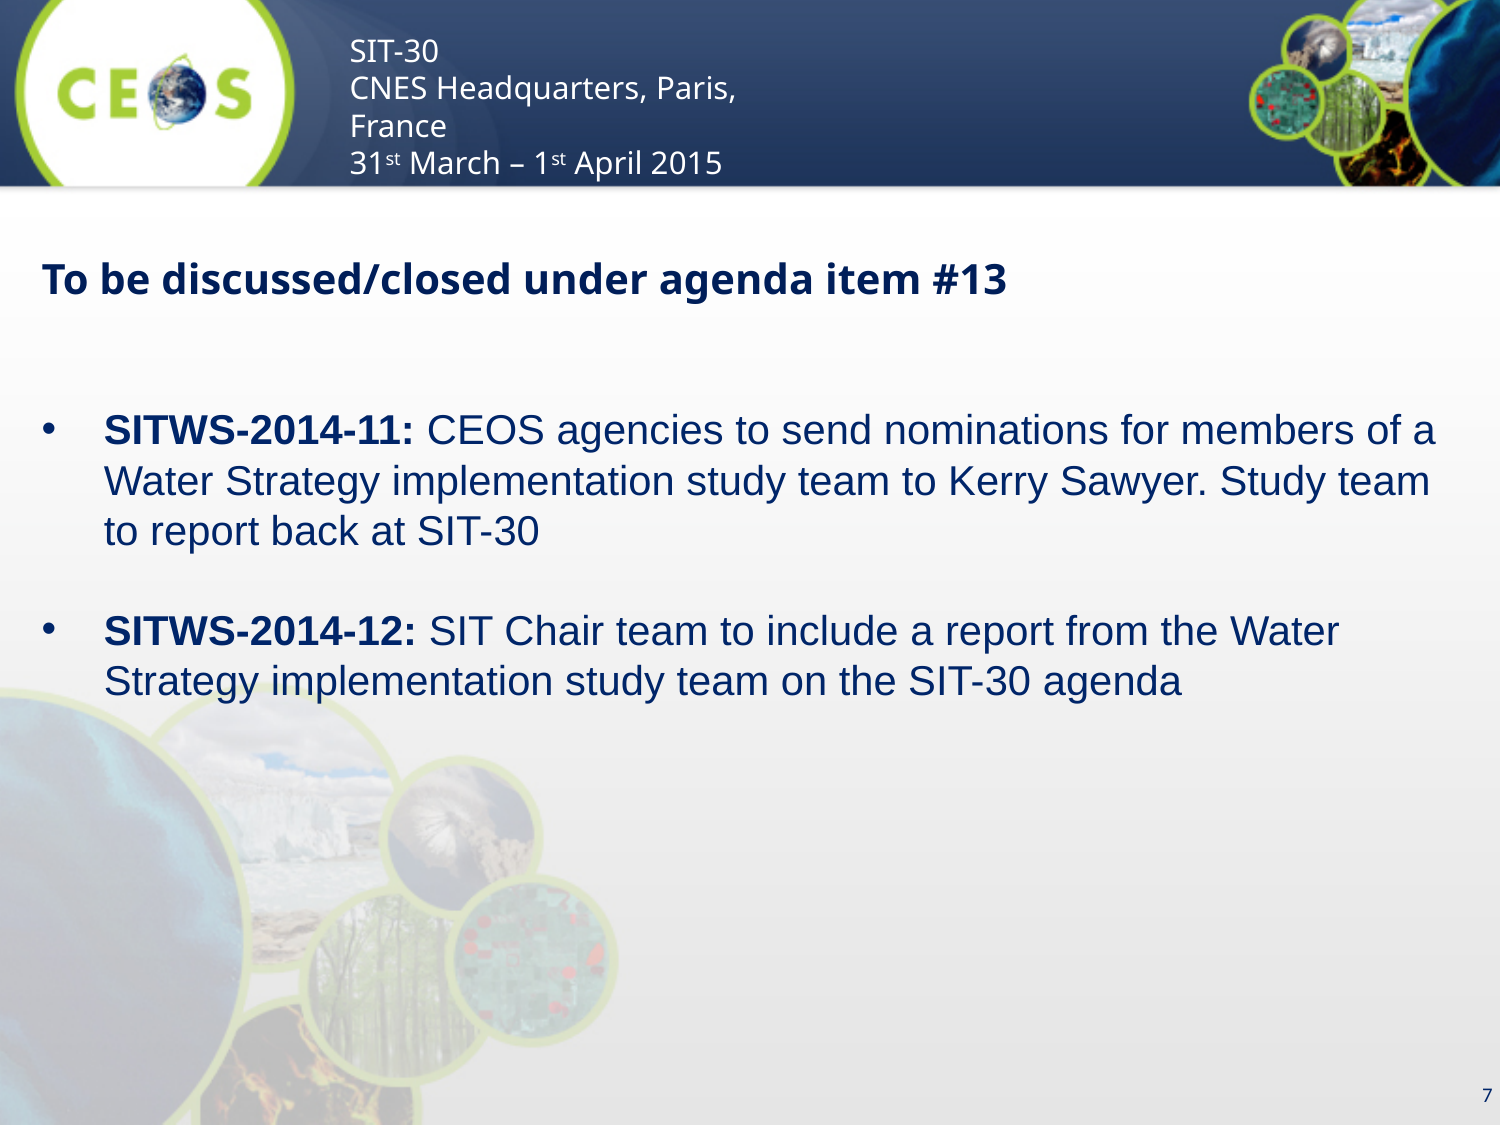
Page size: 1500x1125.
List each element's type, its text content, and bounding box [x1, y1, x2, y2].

text_box To be discussed/closed under agenda item #13 SITWS-2014-11: CEOS agencies to send nominations for members of a Water Strategy implementation study team to Kerry Sawyer. Study team to report back at SIT-30 SITWS-2014-12: SIT Chair team to include a report from the Water Strategy implementation study team on the SIT-30 agenda [34, 245, 1463, 761]
picture [0, 0, 1500, 1125]
slide_number 7 [1186, 1073, 1500, 1117]
